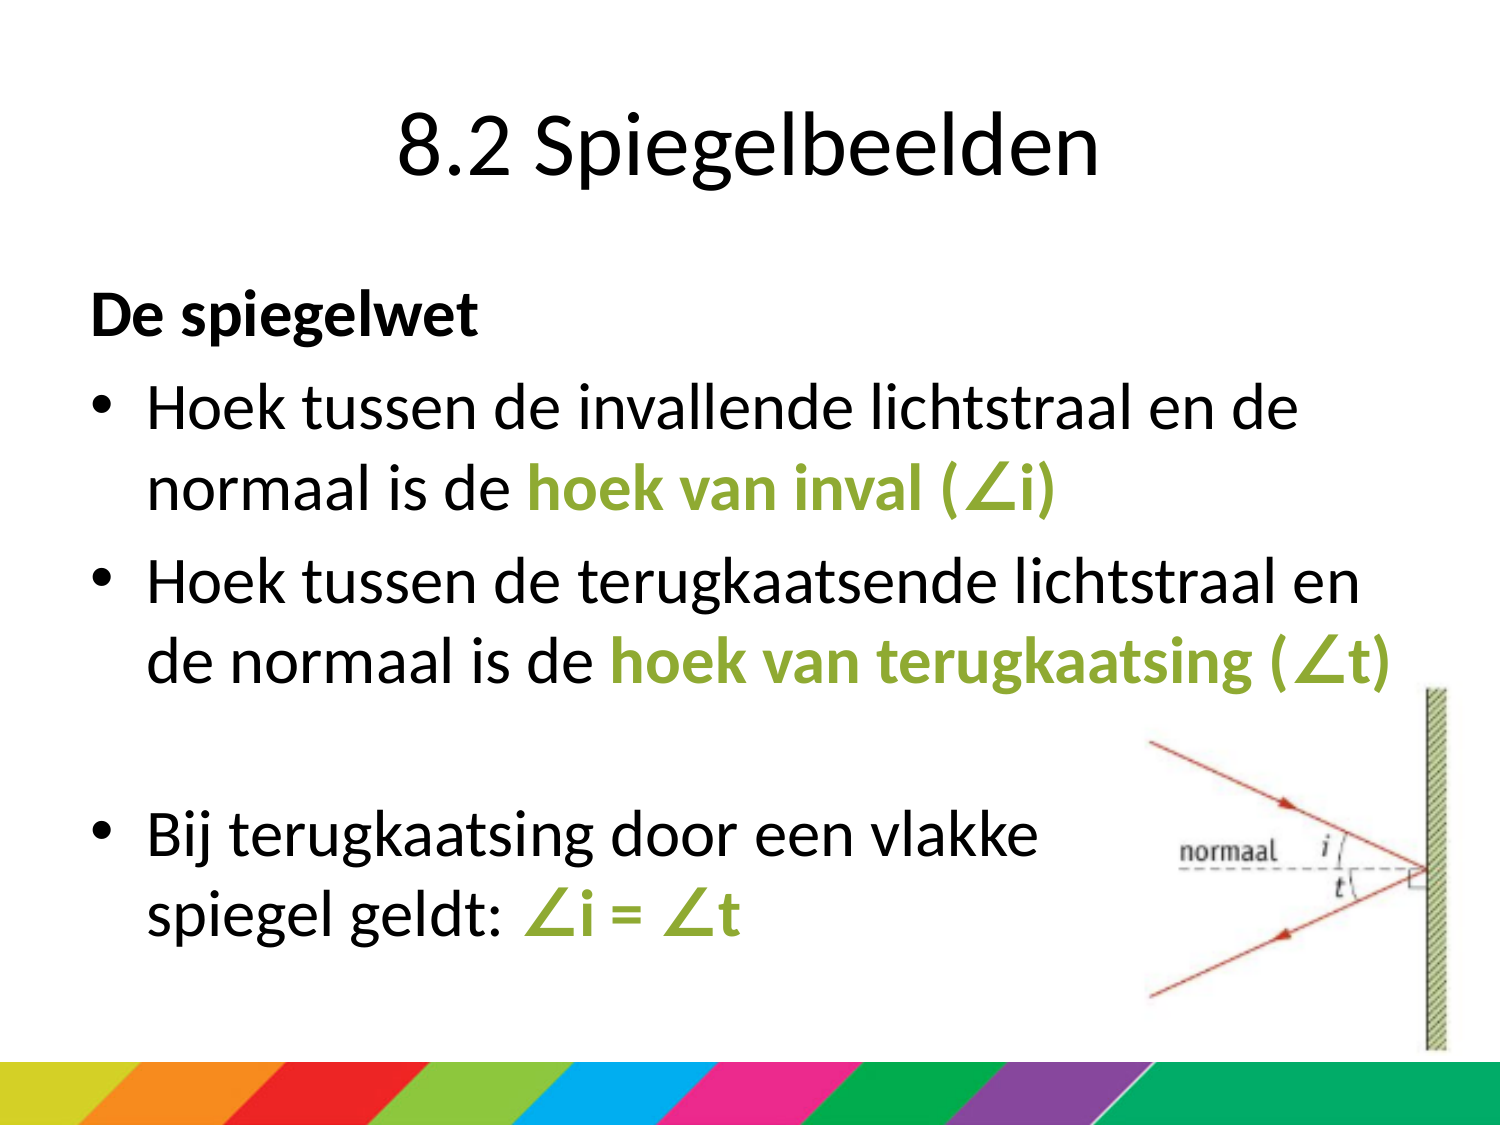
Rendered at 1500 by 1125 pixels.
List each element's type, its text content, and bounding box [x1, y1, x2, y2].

picture [1127, 668, 1483, 1056]
list De spiegelwet Hoek tussen de invallende lichtstraal en de normaal is de hoek van inval (∠i) Hoek tussen de terugkaatsende lichtstraal en de normaal is de hoek van terugkaatsing (∠t) Bij terugkaatsing door een vlakke spiegel geldt: ∠i = ∠t [75, 262, 1425, 1005]
title 8.2 Spiegelbeelden [75, 45, 1425, 233]
picture [656, 1062, 1500, 1125]
picture [0, 1062, 574, 1125]
